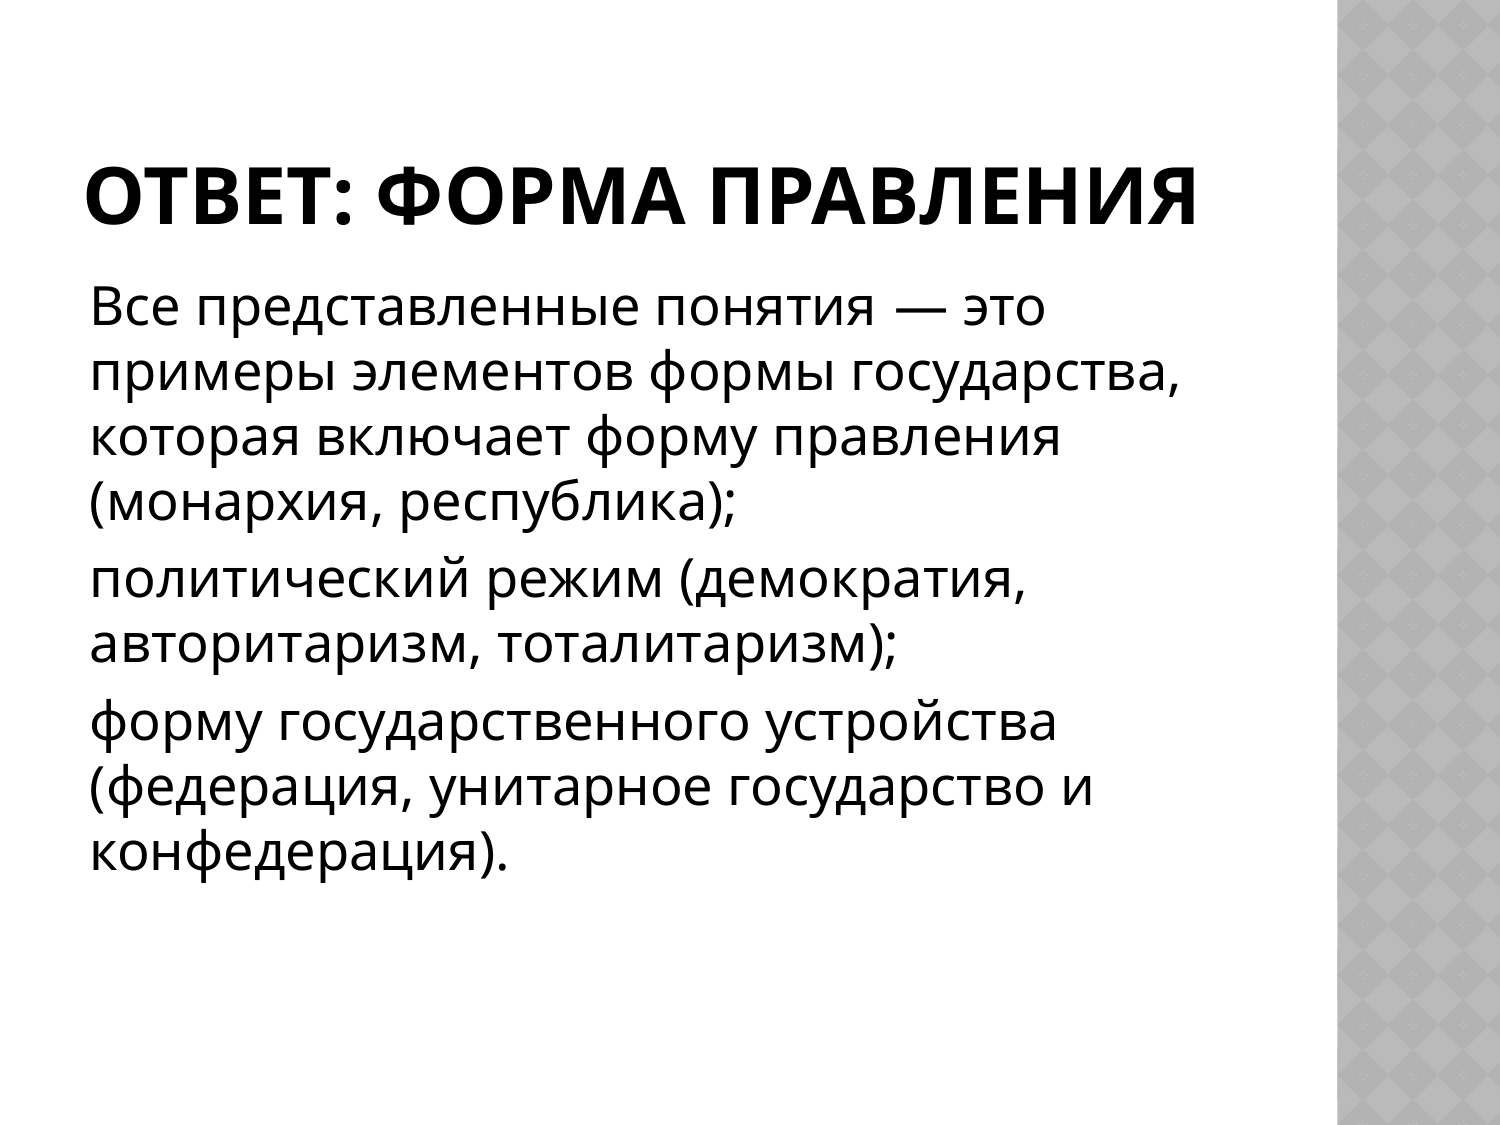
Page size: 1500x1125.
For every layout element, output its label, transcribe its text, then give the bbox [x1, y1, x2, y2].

list Все представленные понятия — это примеры элементов формы государства, которая включает форму правления (монархия, республика); политический режим (демократия, авторитаризм, тоталитаризм); форму государственного устройства (федерация, унитарное государство и конфедерация). [75, 264, 1263, 1059]
title Ответ: форма правления [75, 52, 1263, 240]
